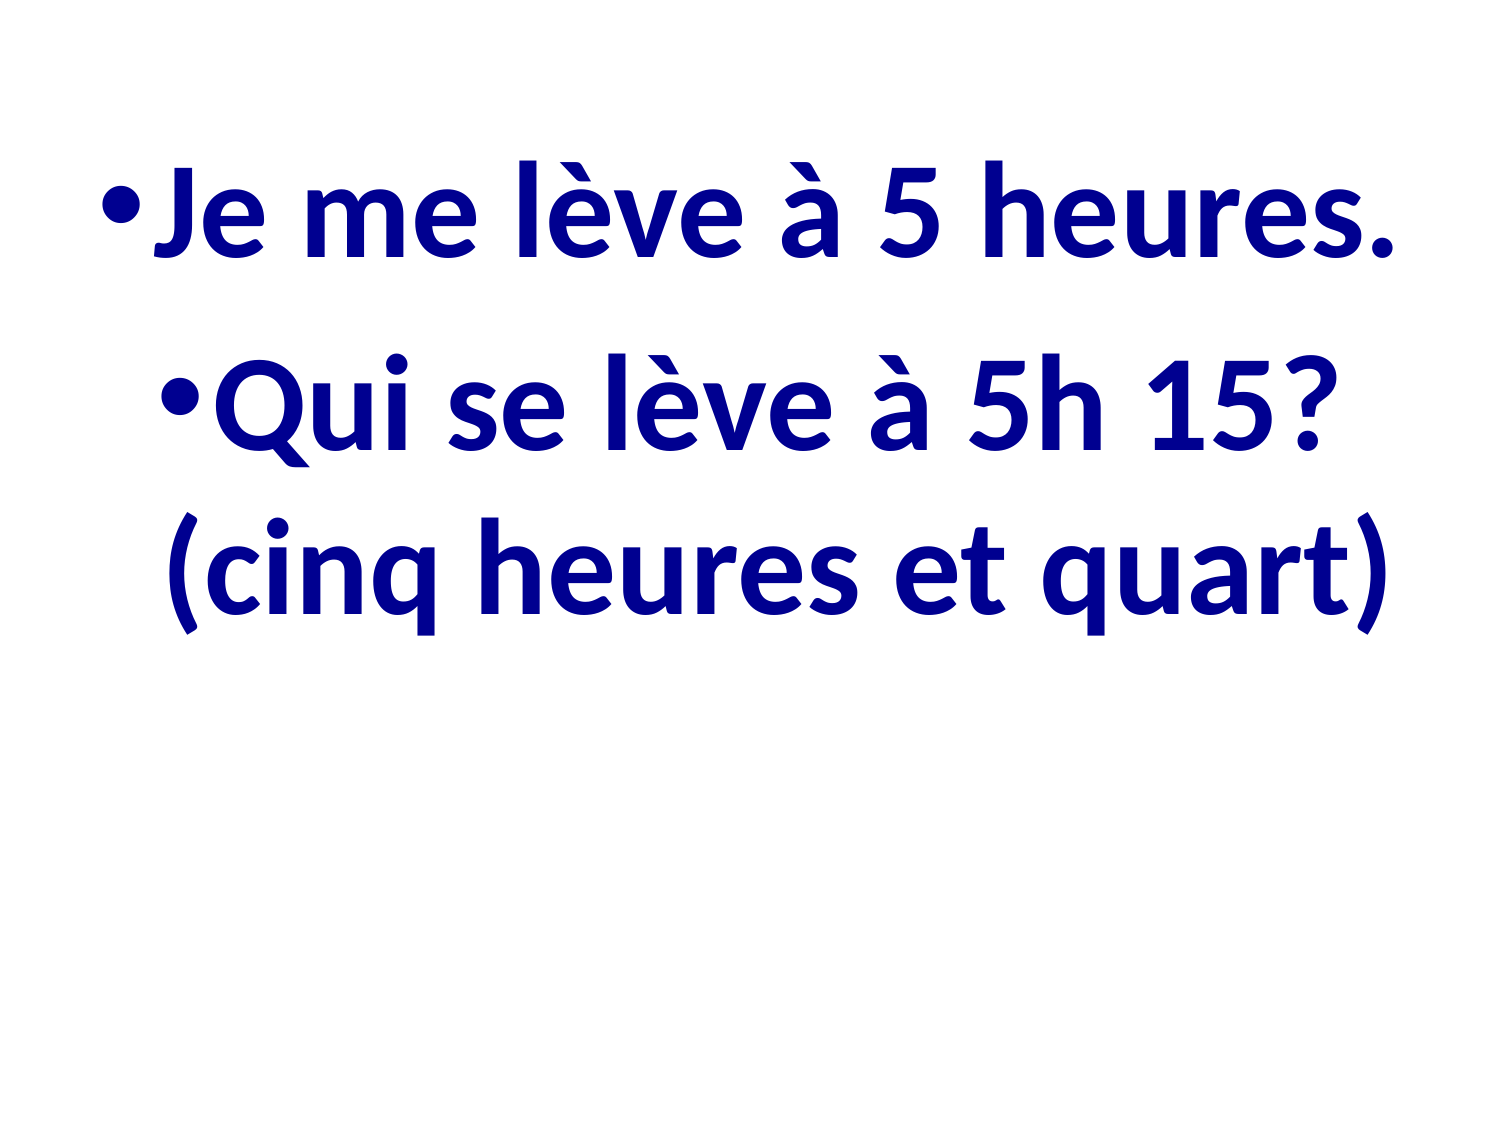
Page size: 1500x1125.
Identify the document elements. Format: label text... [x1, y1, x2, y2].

list Je me lève à 5 heures. Qui se lève à 5h 15? (cinq heures et quart) [12, 112, 1488, 388]
